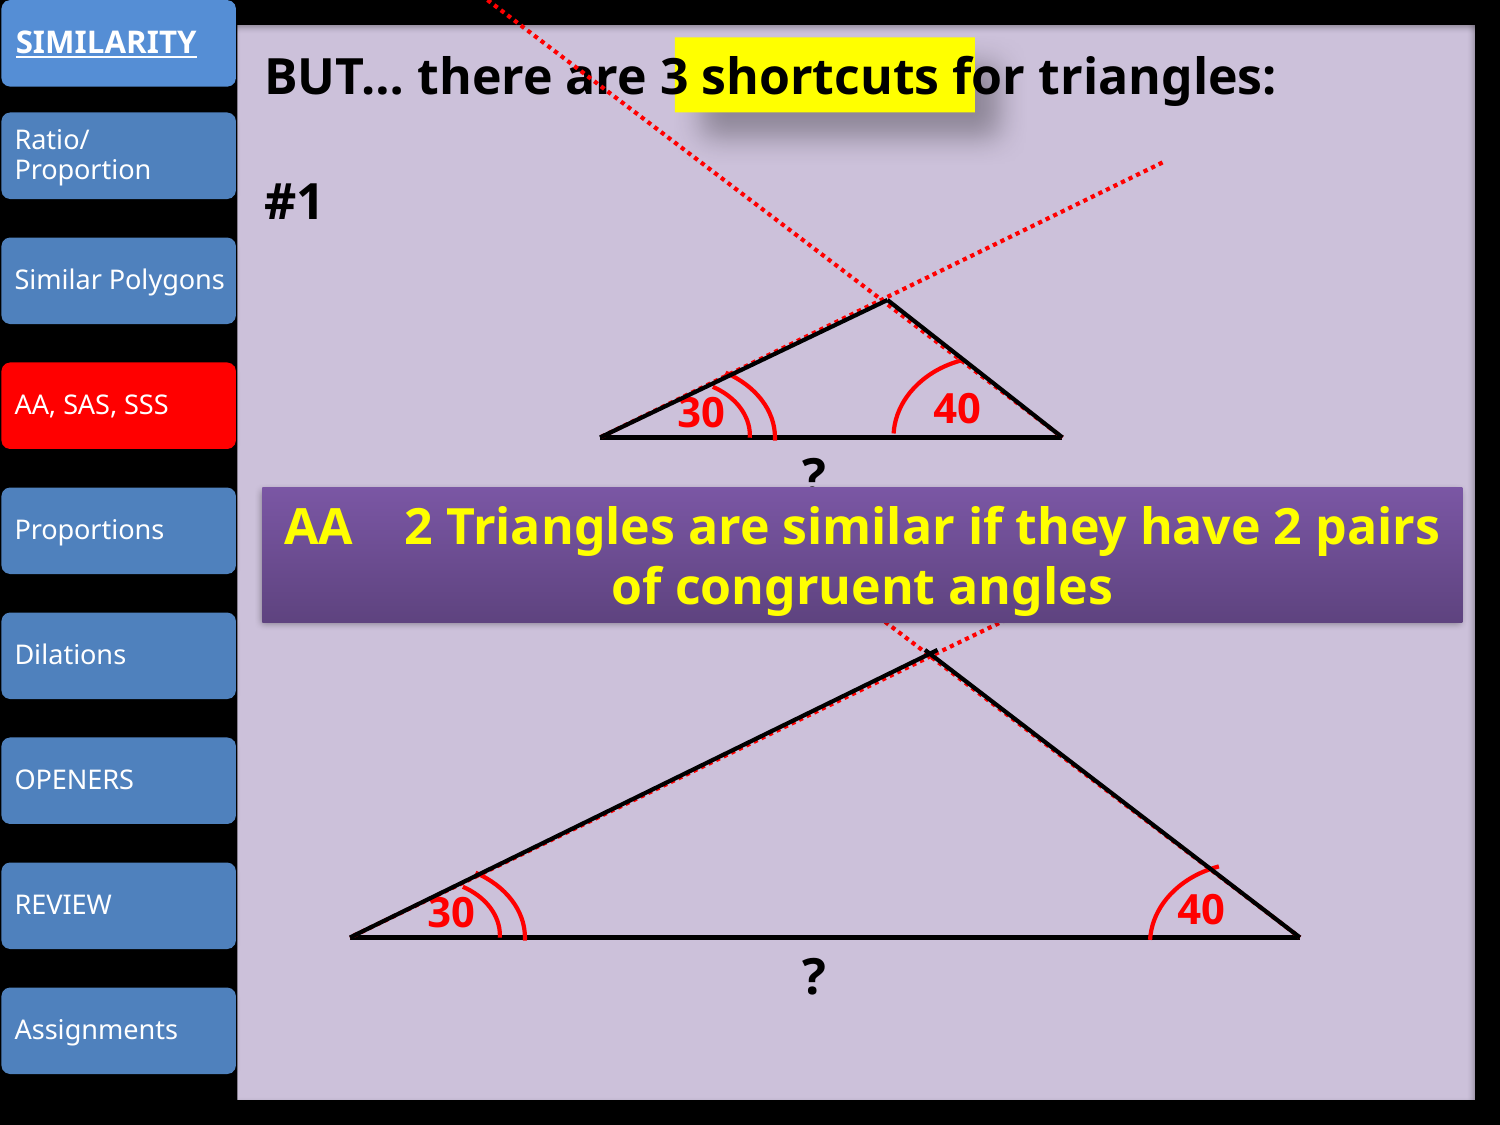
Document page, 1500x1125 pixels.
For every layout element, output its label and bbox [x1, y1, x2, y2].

text_box [349, 649, 923, 938]
text_box [0, 0, 238, 1125]
text_box [349, 549, 1151, 649]
text_box [487, 0, 1063, 438]
text_box [724, 499, 1301, 649]
text_box [238, 0, 1500, 1125]
text_box [599, 162, 1163, 438]
text_box [888, 299, 1063, 438]
text_box [599, 299, 888, 438]
text_box [924, 649, 1301, 938]
